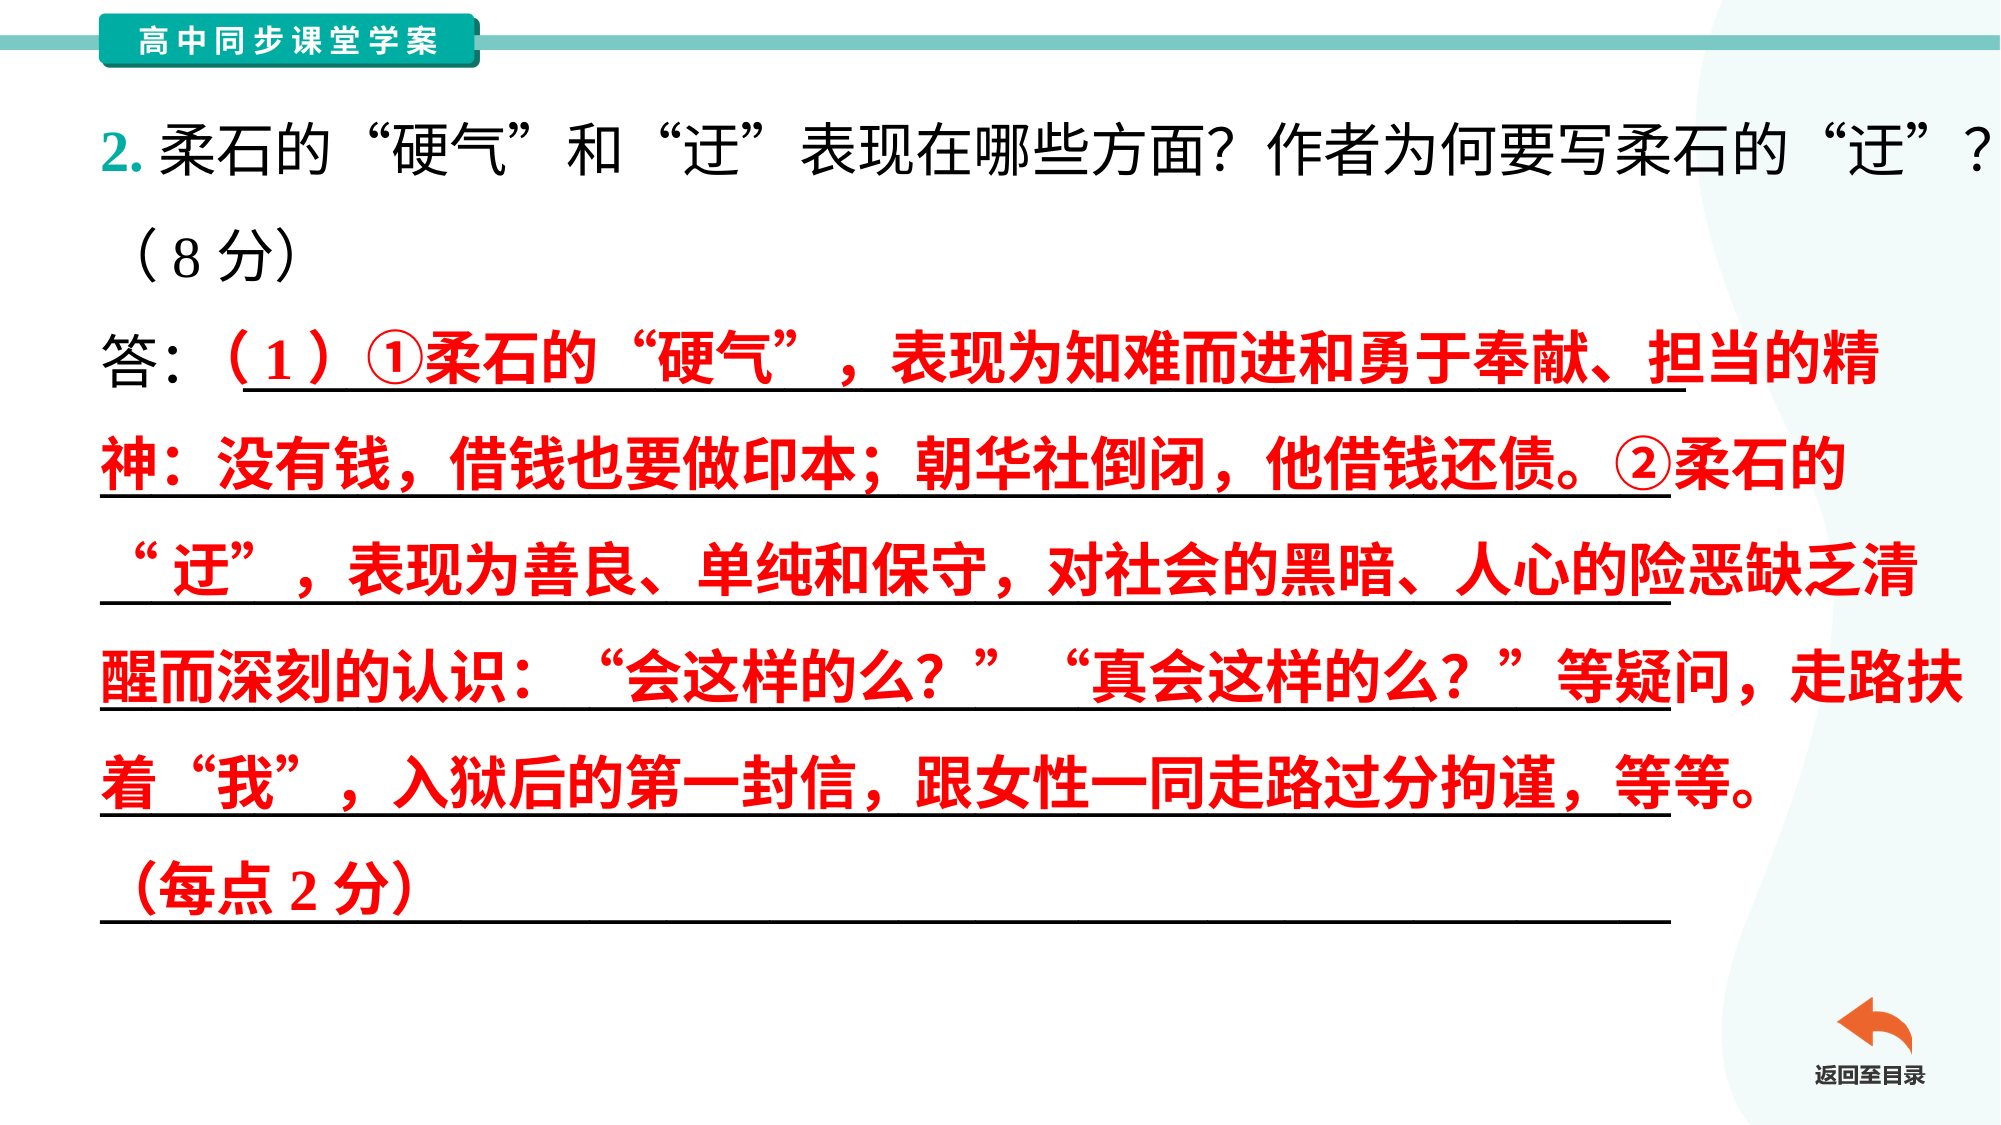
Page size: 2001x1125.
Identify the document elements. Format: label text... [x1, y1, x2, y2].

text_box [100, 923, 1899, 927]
text_box 2.柔石的“硬气”和“迂”表现在哪些方面？作者为何要写柔石的“迂”？ （8分） 答： ________________________________________________________ _____________________________________________________________ _____________________________________________________________ _____________________________________________________________ _____________________________________________________________ _____________________________________________________________ [100, 76, 1899, 284]
picture [0, 0, 2000, 1125]
text_box （1）①柔石的“硬气”，表现为知难而进和勇于奉献、担当的精 神：没有钱，借钱也要做印本；朝华社倒闭，他借钱还债。②柔石的 “迂”，表现为善良、单纯和保守，对社会的黑暗、人心的险恶缺乏清 醒而深刻的认识：“会这样的么？”“真会这样的么？”等疑问，走路扶 着“我”，入狱后的第一封信，跟女性一同走路过分拘谨，等等。 （每点2分） [100, 284, 1899, 923]
